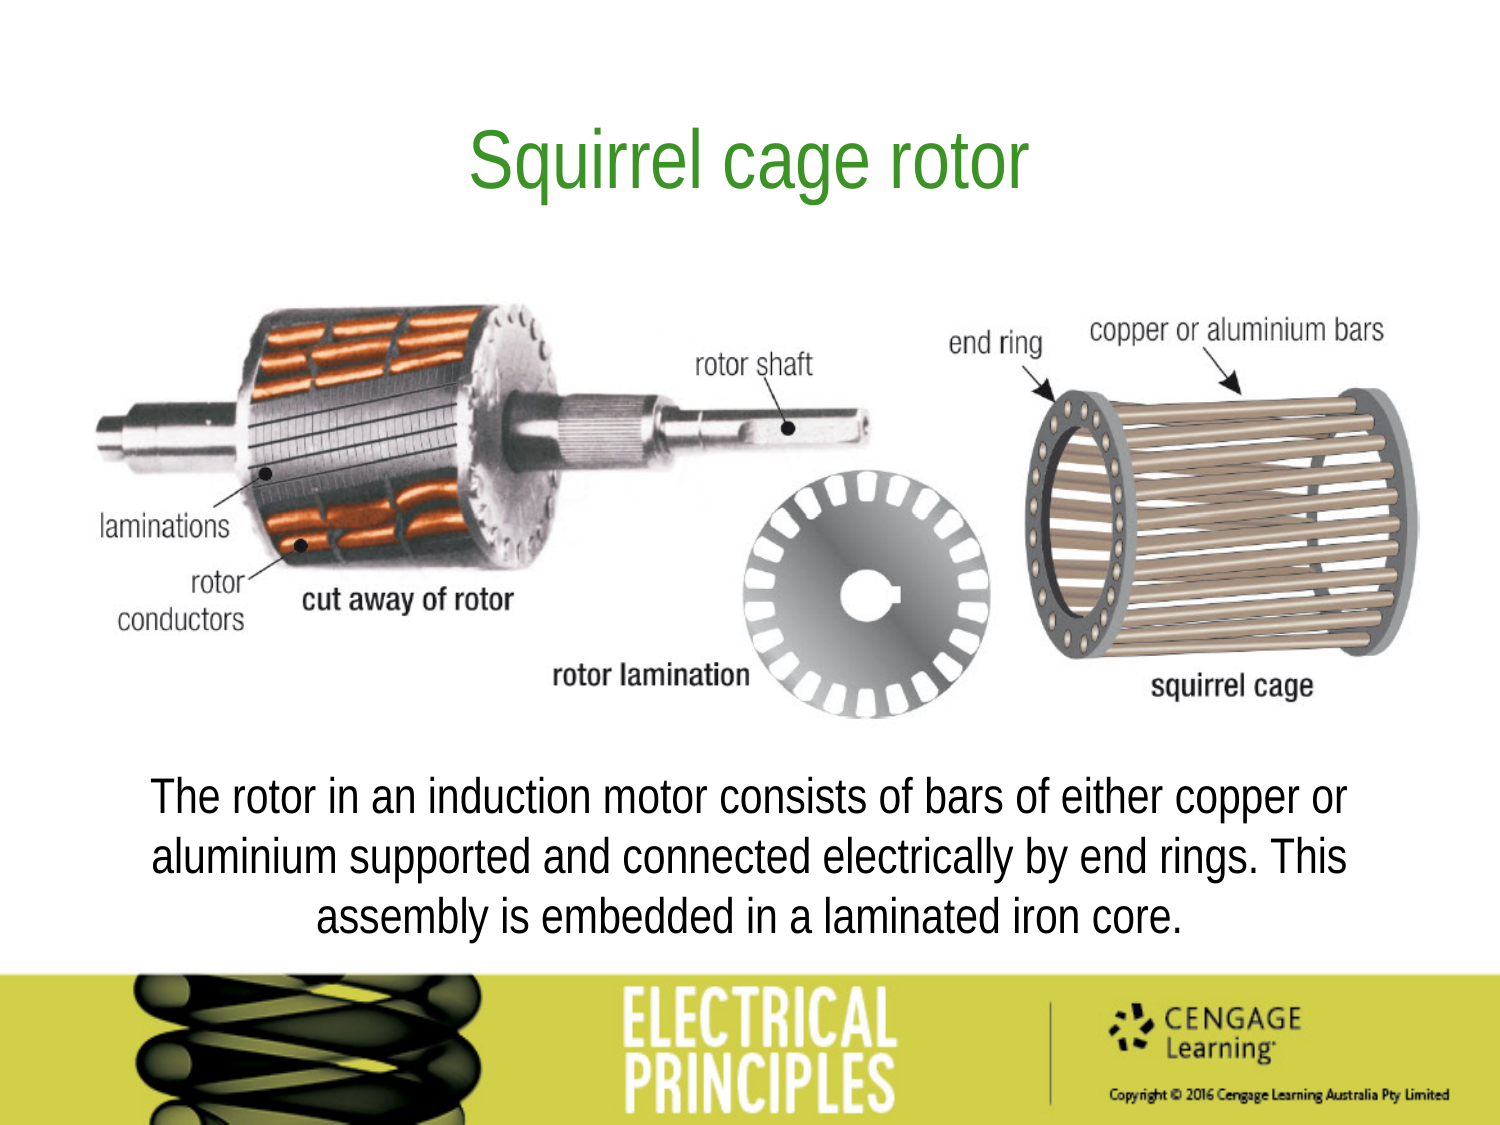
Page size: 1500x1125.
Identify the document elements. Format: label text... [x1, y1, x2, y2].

text_box The rotor in an induction motor consists of bars of either copper or aluminium supported and connected electrically by end rings. This assembly is embedded in a laminated iron core. [100, 755, 1400, 951]
picture [0, 207, 1500, 1125]
title Squirrel cage rotor [0, 0, 1500, 207]
